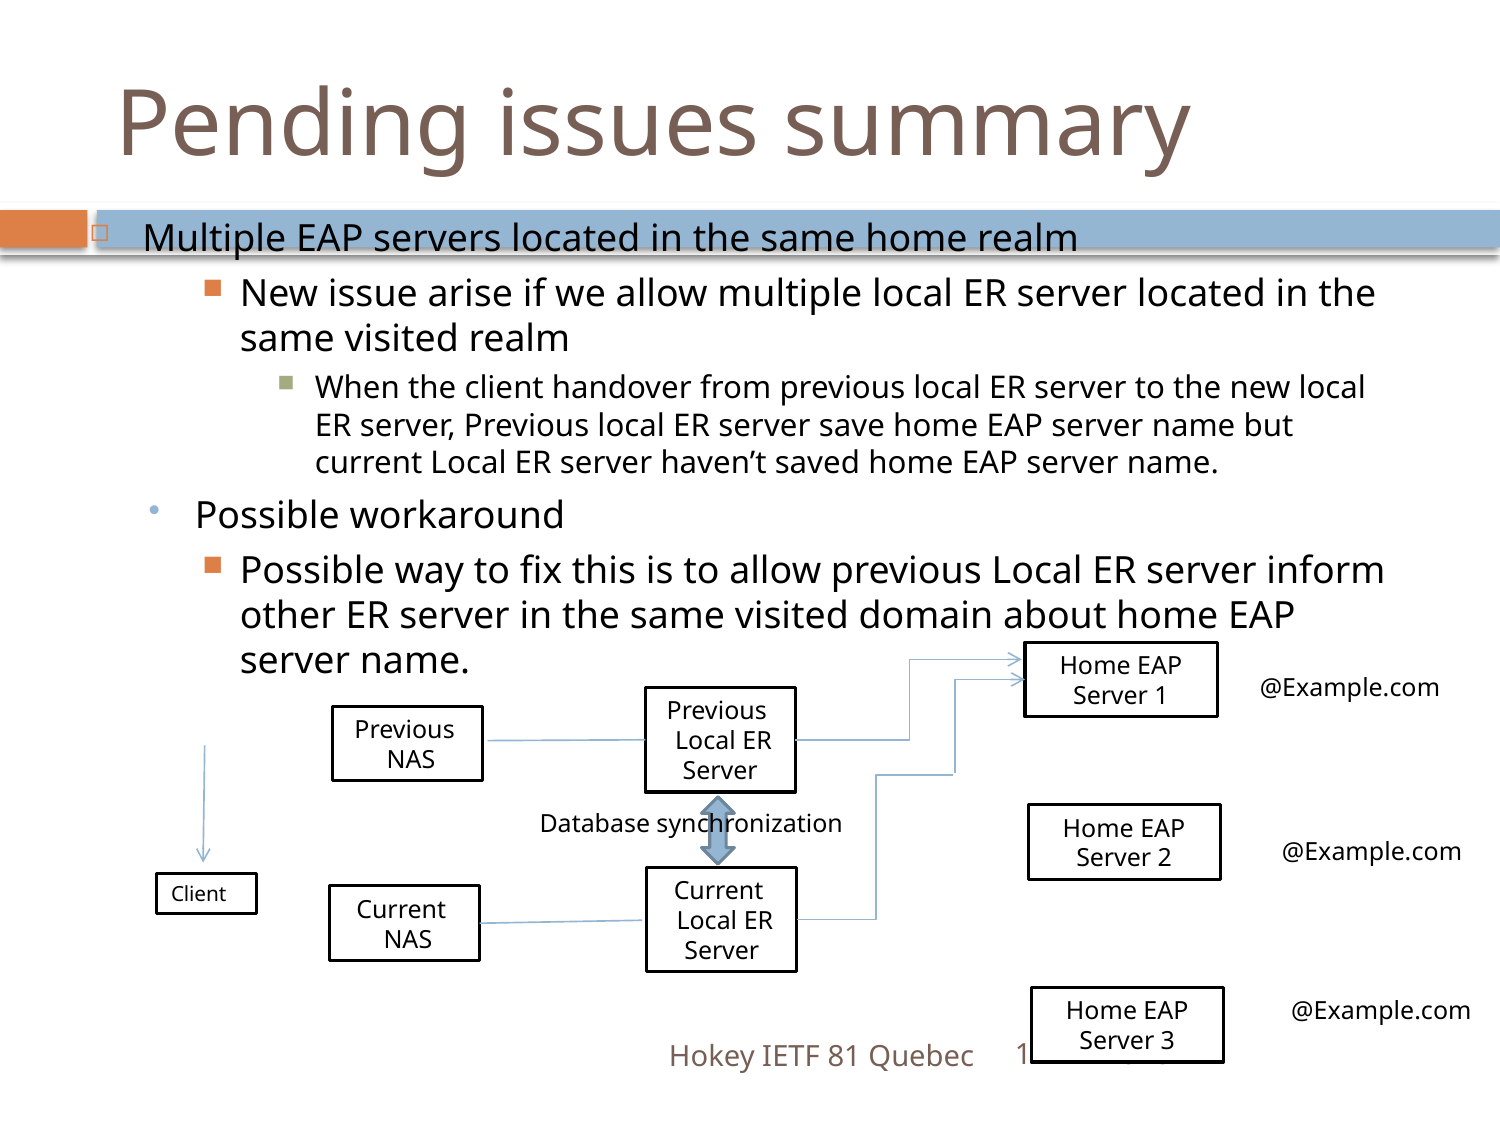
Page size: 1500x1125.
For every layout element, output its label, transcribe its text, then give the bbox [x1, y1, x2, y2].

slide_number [999, 1025, 1438, 1085]
text_box Database synchronization [524, 800, 790, 845]
text_box Current Local ER Server [645, 866, 798, 973]
text_box Home EAP Server 2 [1027, 803, 1222, 881]
text_box @Example.com [1276, 987, 1487, 1033]
text_box Previous Local ER Server [644, 686, 797, 794]
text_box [796, 774, 954, 921]
text_box Home EAP Server 3 [1030, 986, 1225, 1064]
text_box [700, 845, 736, 866]
text_box Client [155, 872, 258, 915]
title Pending issues summary [100, 37, 1438, 200]
text_box Current NAS [328, 884, 481, 962]
list Multiple EAP servers located in the same home realm New issue arise if we allow multiple local ER server located in the same visited realm When the client handover from previous local ER server to the new local ER server, Previous local ER server save home EAP server name but current Local ER server haven’t saved home EAP server name. Possible workaround Possible way to fix this is to allow previous Local ER server inform other ER server in the same visited domain about home EAP server name. [75, 206, 1425, 1010]
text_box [942, 691, 1037, 763]
text_box Previous NAS [331, 705, 484, 782]
text_box @Example.com [1245, 664, 1456, 709]
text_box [479, 919, 643, 925]
text_box [712, 795, 724, 800]
text_box Home EAP Server 1 [1023, 641, 1219, 718]
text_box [794, 658, 1023, 741]
text_box @Example.com [1267, 828, 1478, 873]
footer Hokey IETF 81 Quebec [99, 1024, 990, 1085]
